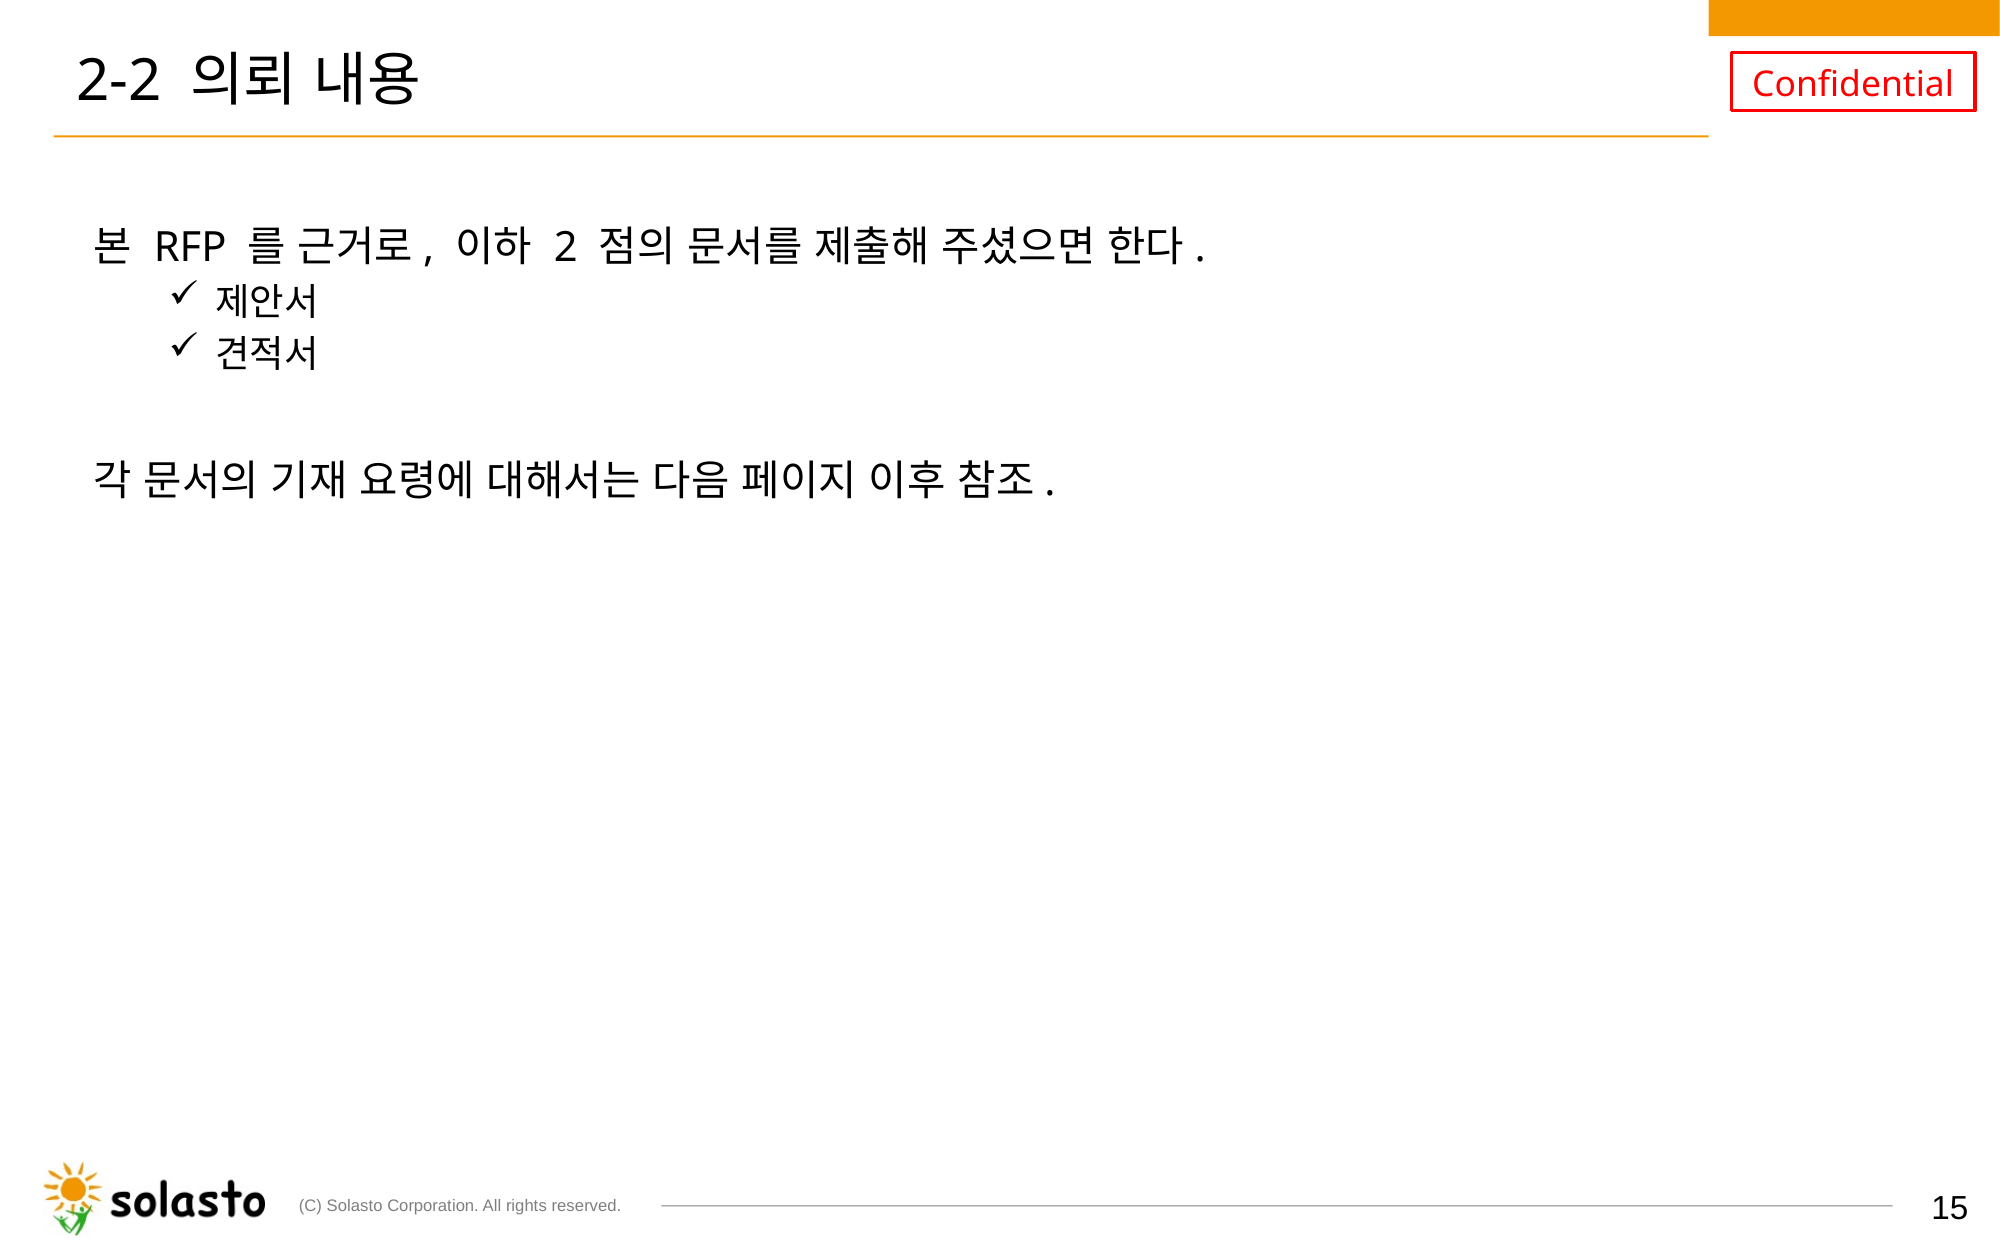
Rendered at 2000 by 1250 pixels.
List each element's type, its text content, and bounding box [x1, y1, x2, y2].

picture [43, 1161, 265, 1238]
title 2-2 의뢰 내용 [61, 34, 1709, 121]
text_box 본 RFP 를 근거로, 이하 2 점의 문서를 제출해 주셨으면 한다. 제안서 견적서 각 문서의 기재 요령에 대해서는 다음 페이지 이후 참조. [78, 187, 1886, 1003]
